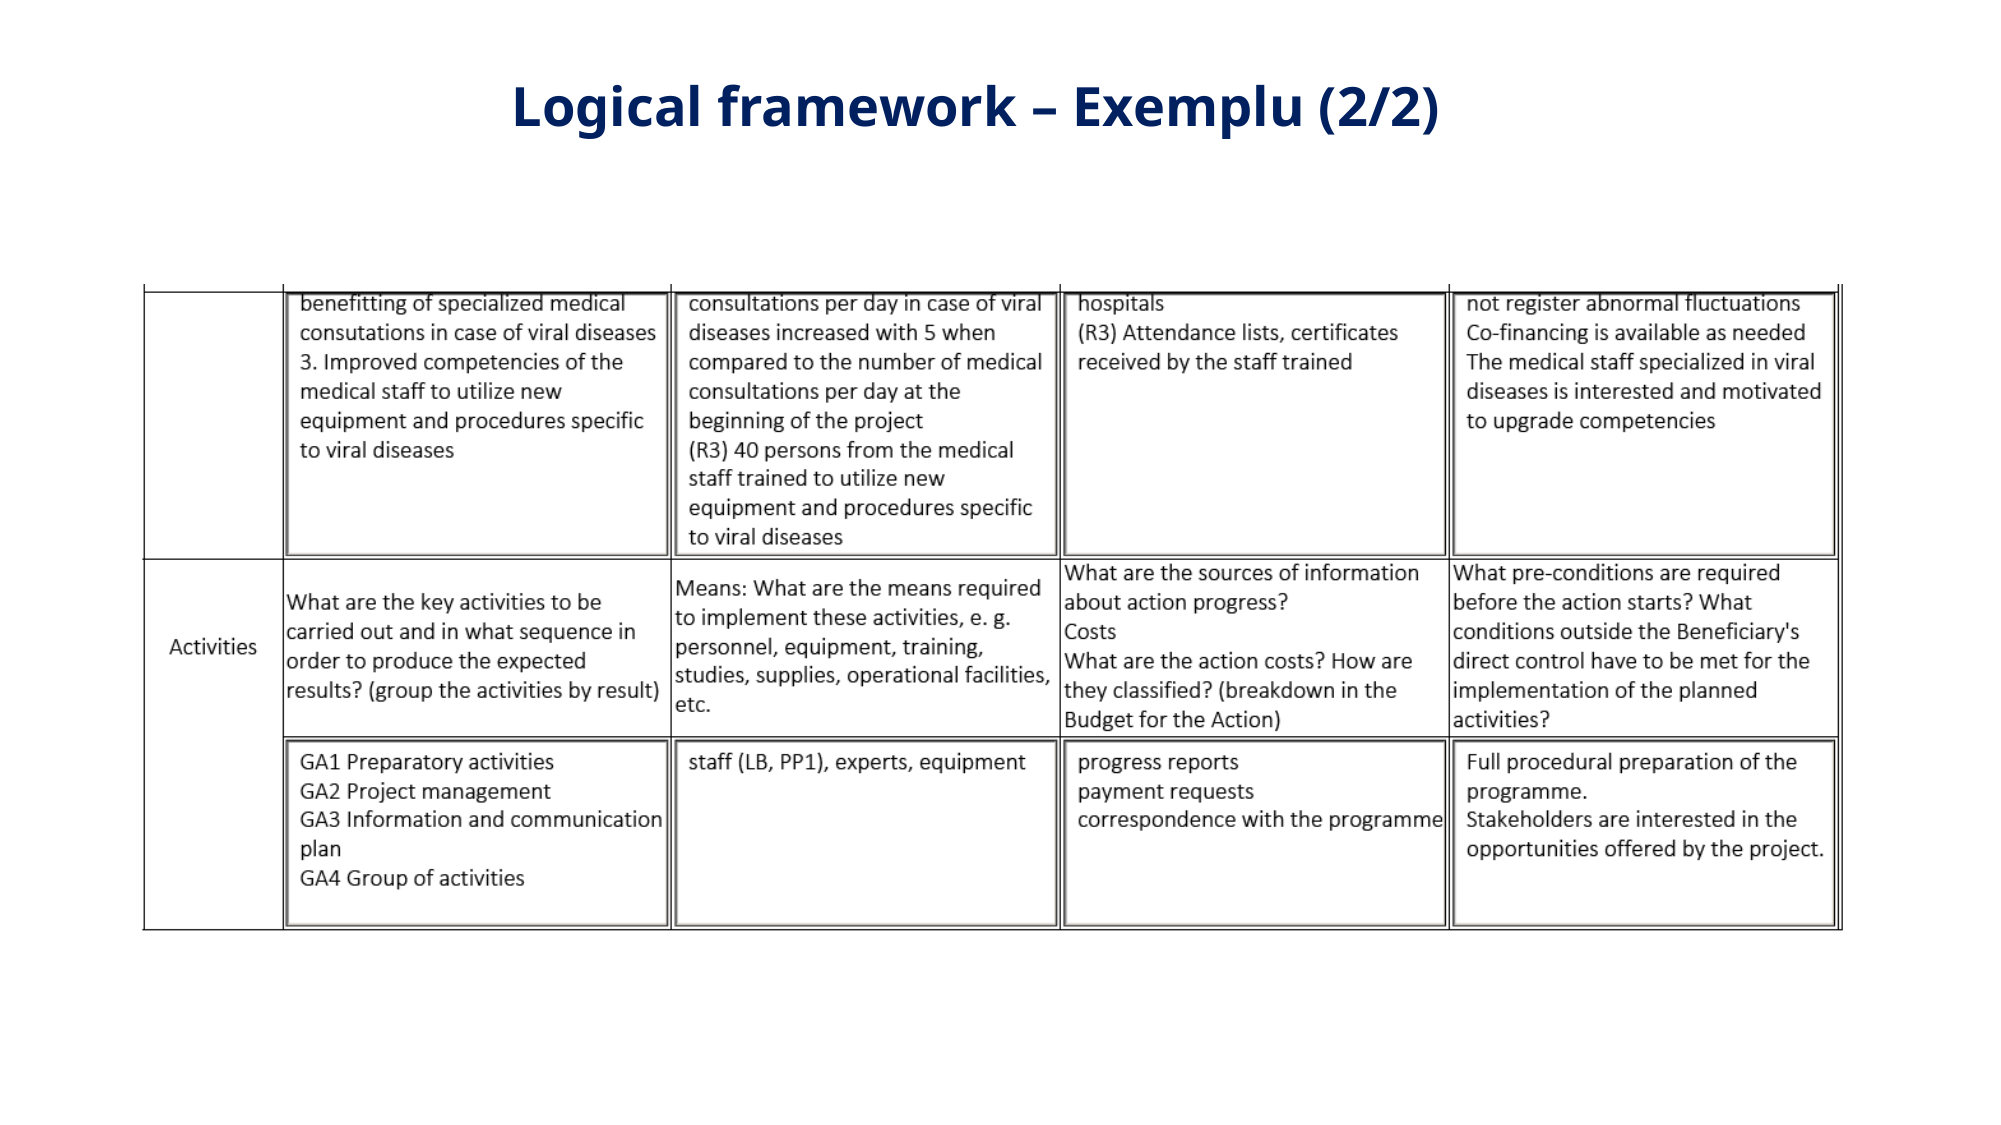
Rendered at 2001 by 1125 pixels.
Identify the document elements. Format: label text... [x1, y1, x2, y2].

text_box Logical framework – Exemplu (2/2) [496, 0, 1456, 210]
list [131, 284, 1857, 942]
